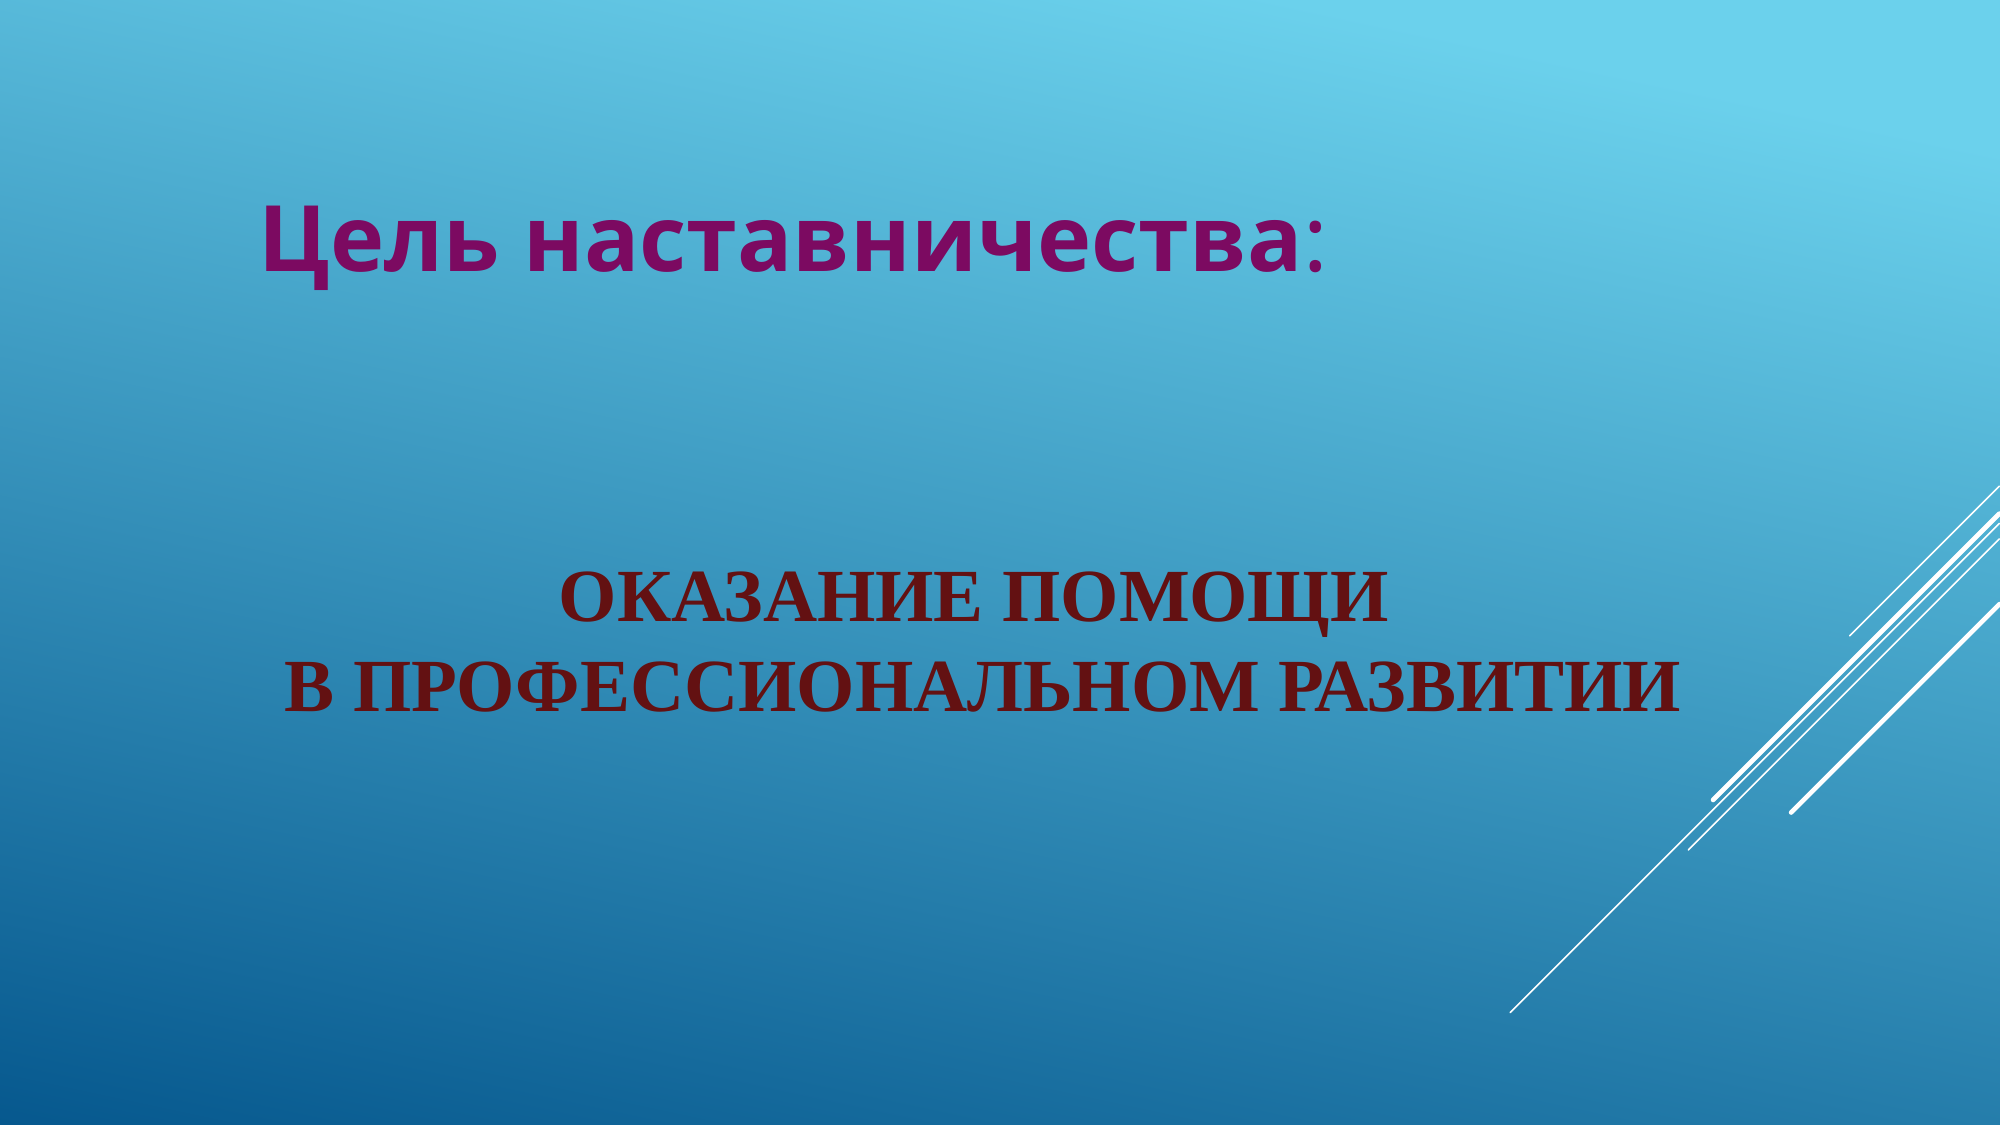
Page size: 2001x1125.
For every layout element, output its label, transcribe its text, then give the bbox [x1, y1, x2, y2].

title оказание помощи в профессиональном развитии [133, 389, 1834, 885]
list Цель наставничества: [112, 112, 1475, 357]
